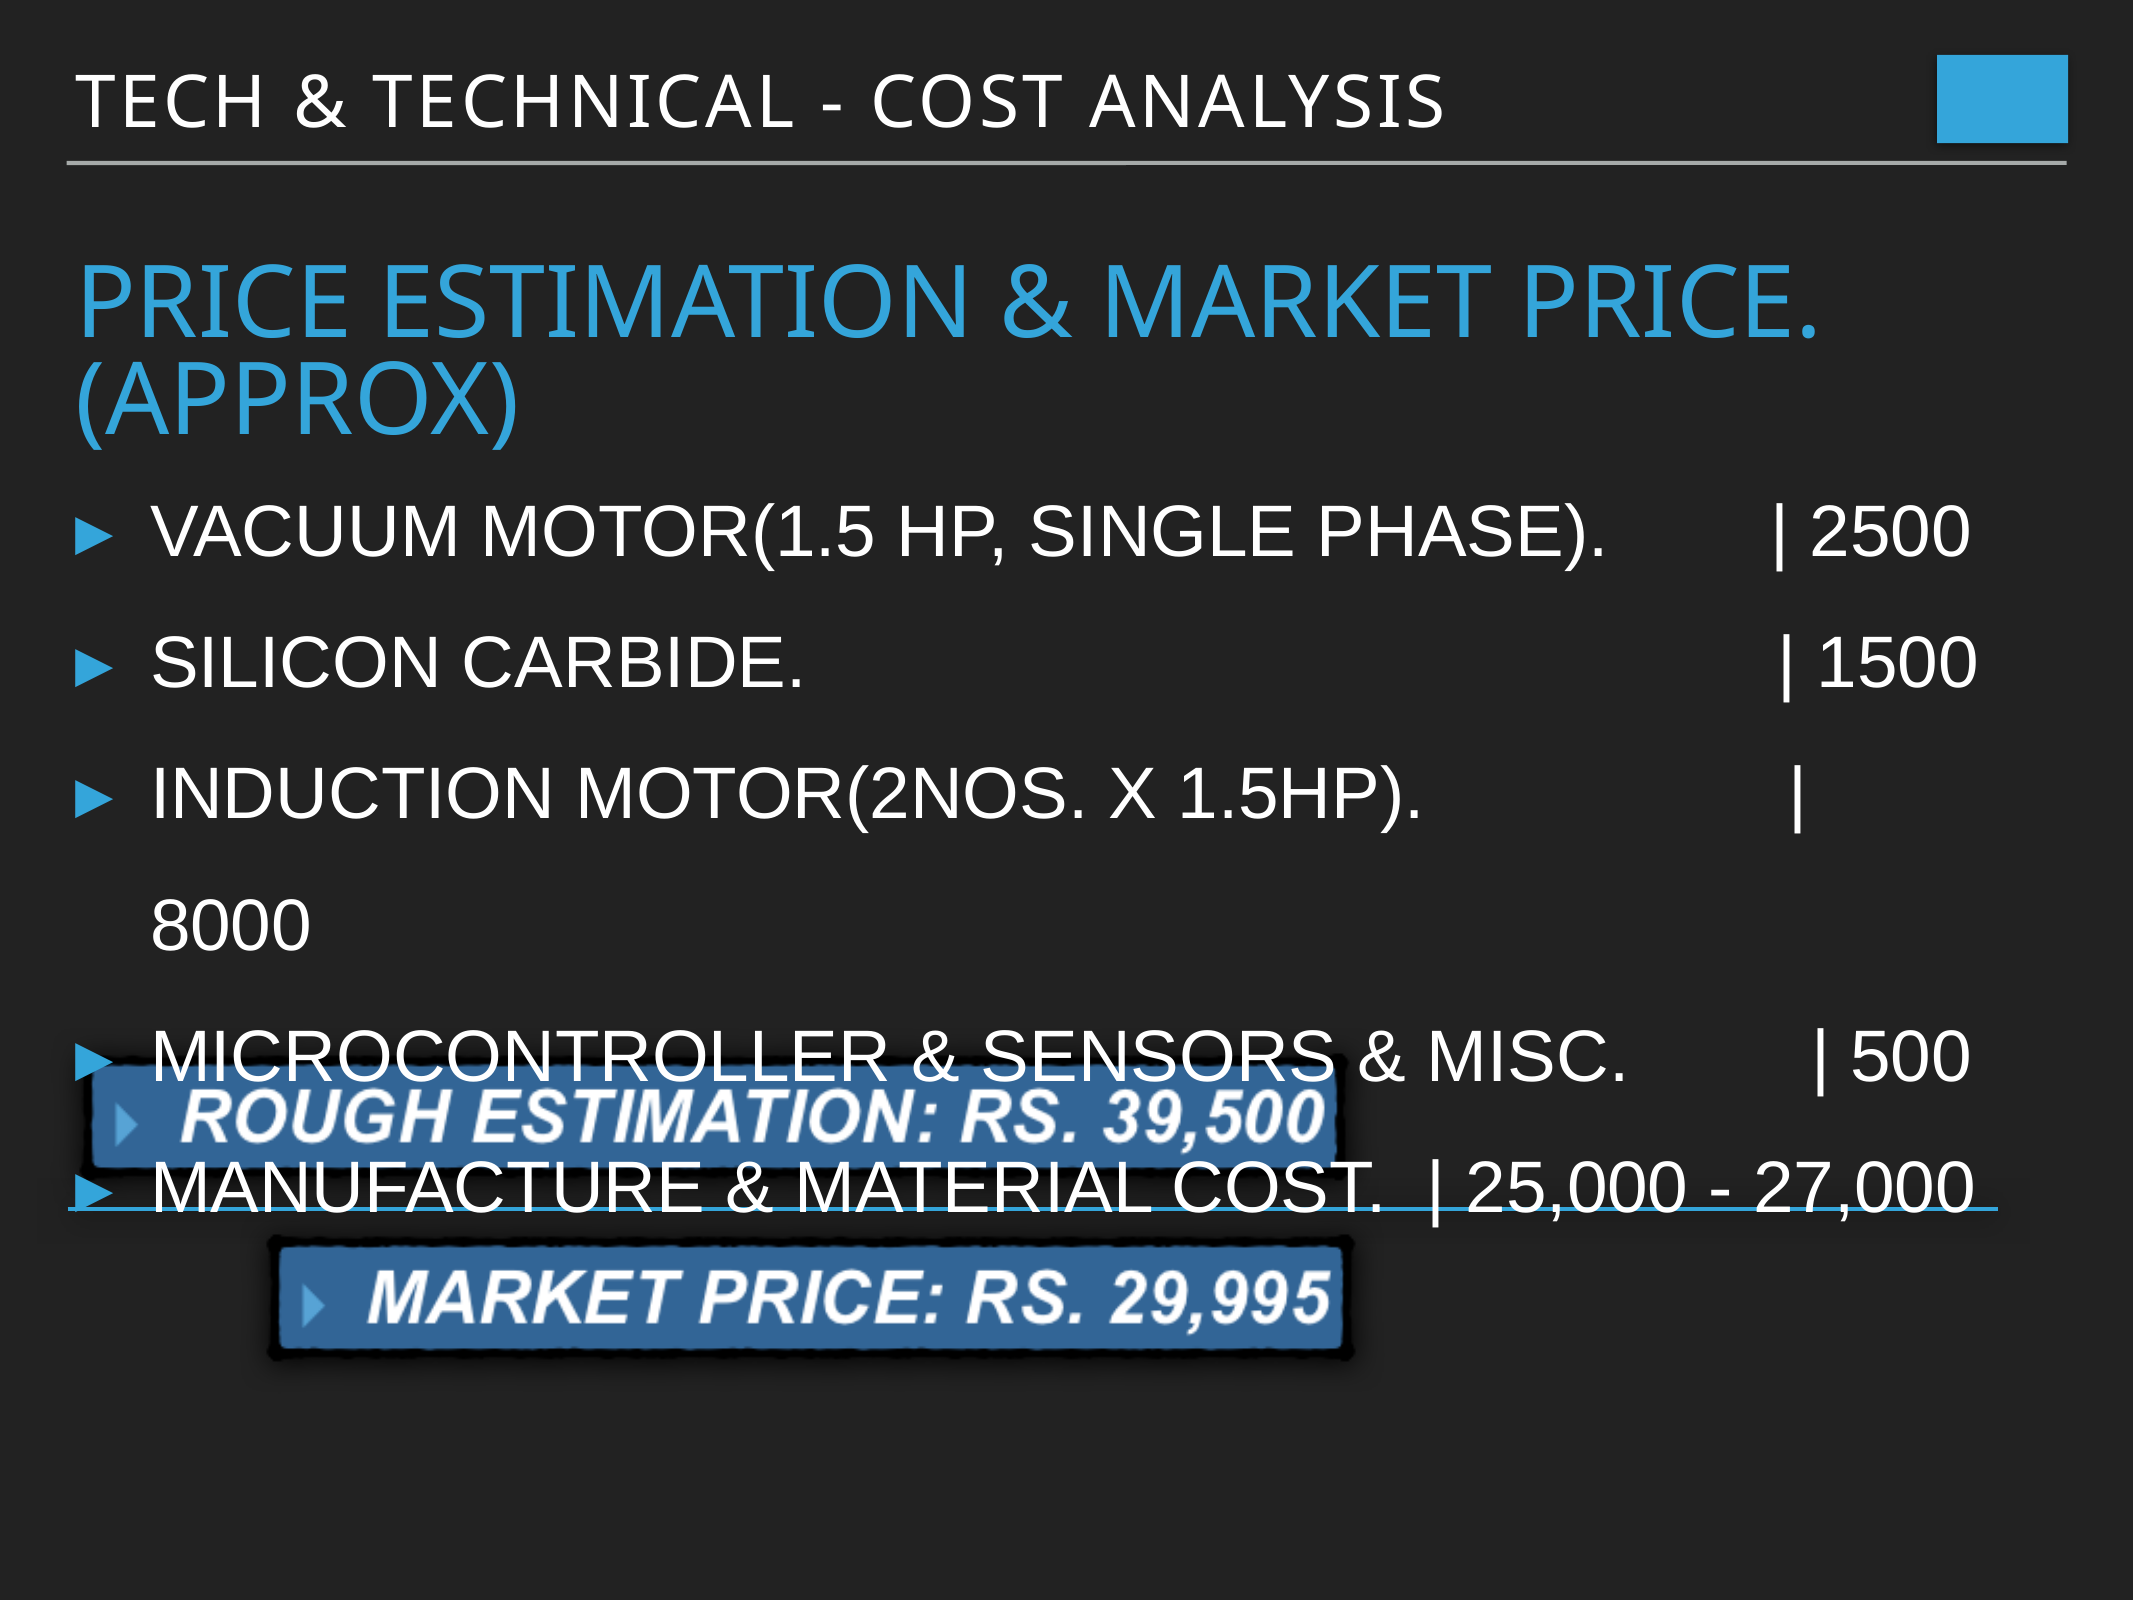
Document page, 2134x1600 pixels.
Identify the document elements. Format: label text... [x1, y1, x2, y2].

picture [78, 1052, 1352, 1185]
picture [264, 1233, 1358, 1367]
title PRICE ESTIMATION & MARKET PRICE. (APPROX) [66, 251, 2068, 372]
slide_number [1936, 54, 2069, 144]
list VACUUM MOTOR(1.5 HP, SINGLE PHASE). | 2500 SILICON CARBIDE. | 1500 INDUCTION MOTOR(2NOS. X 1.5HP). | 8000 MICROCONTROLLER & SENSORS & MISC. | 500 MANUFACTURE & MATERIAL COST. | 25,000 - 27,000 [66, 430, 2000, 1293]
list TECH & TECHNICAL - COST ANALYSIS [66, 47, 1901, 151]
